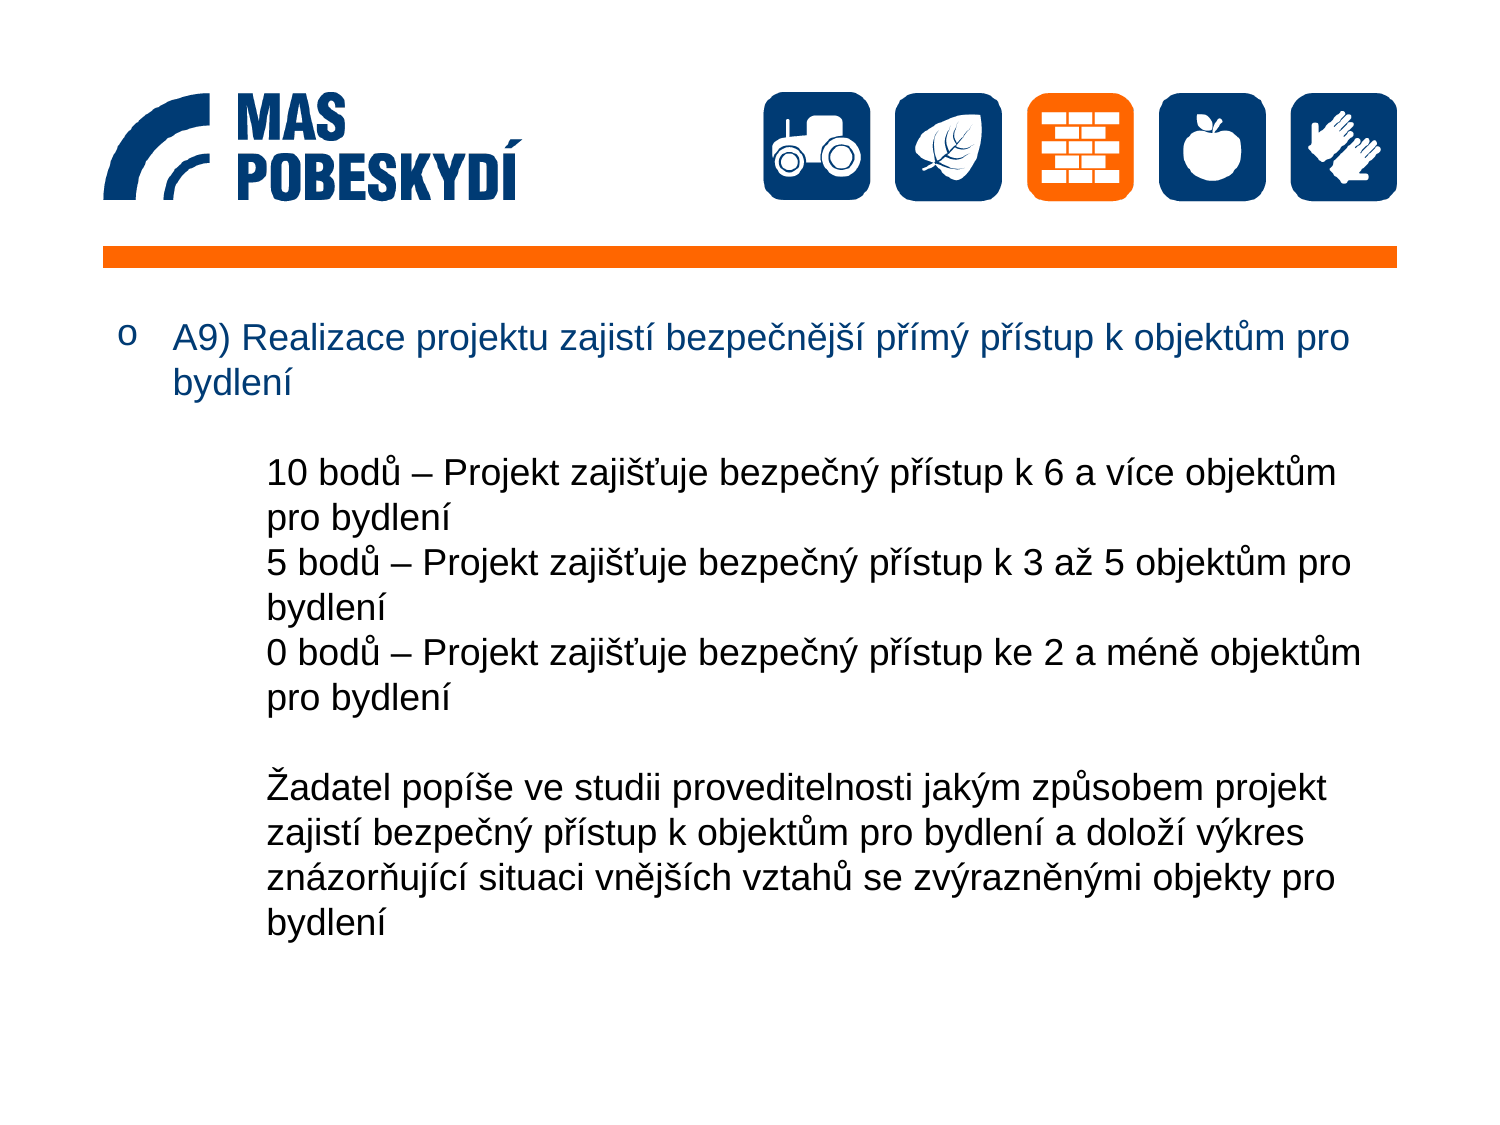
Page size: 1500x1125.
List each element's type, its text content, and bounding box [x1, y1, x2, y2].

subtitle A9) Realizace projektu zajistí bezpečnější přímý přístup k objektům pro bydlení 10 bodů – Projekt zajišťuje bezpečný přístup k 6 a více objektům pro bydlení 5 bodů – Projekt zajišťuje bezpečný přístup k 3 až 5 objektům pro bydlení 0 bodů – Projekt zajišťuje bezpečný přístup ke 2 a méně objektům pro bydlení Žadatel popíše ve studii proveditelnosti jakým způsobem projekt zajistí bezpečný přístup k objektům pro bydlení a doloží výkres znázorňující situaci vnějších vztahů se zvýrazněnými objekty pro bydlení [101, 305, 1396, 1021]
picture [103, 92, 1397, 268]
